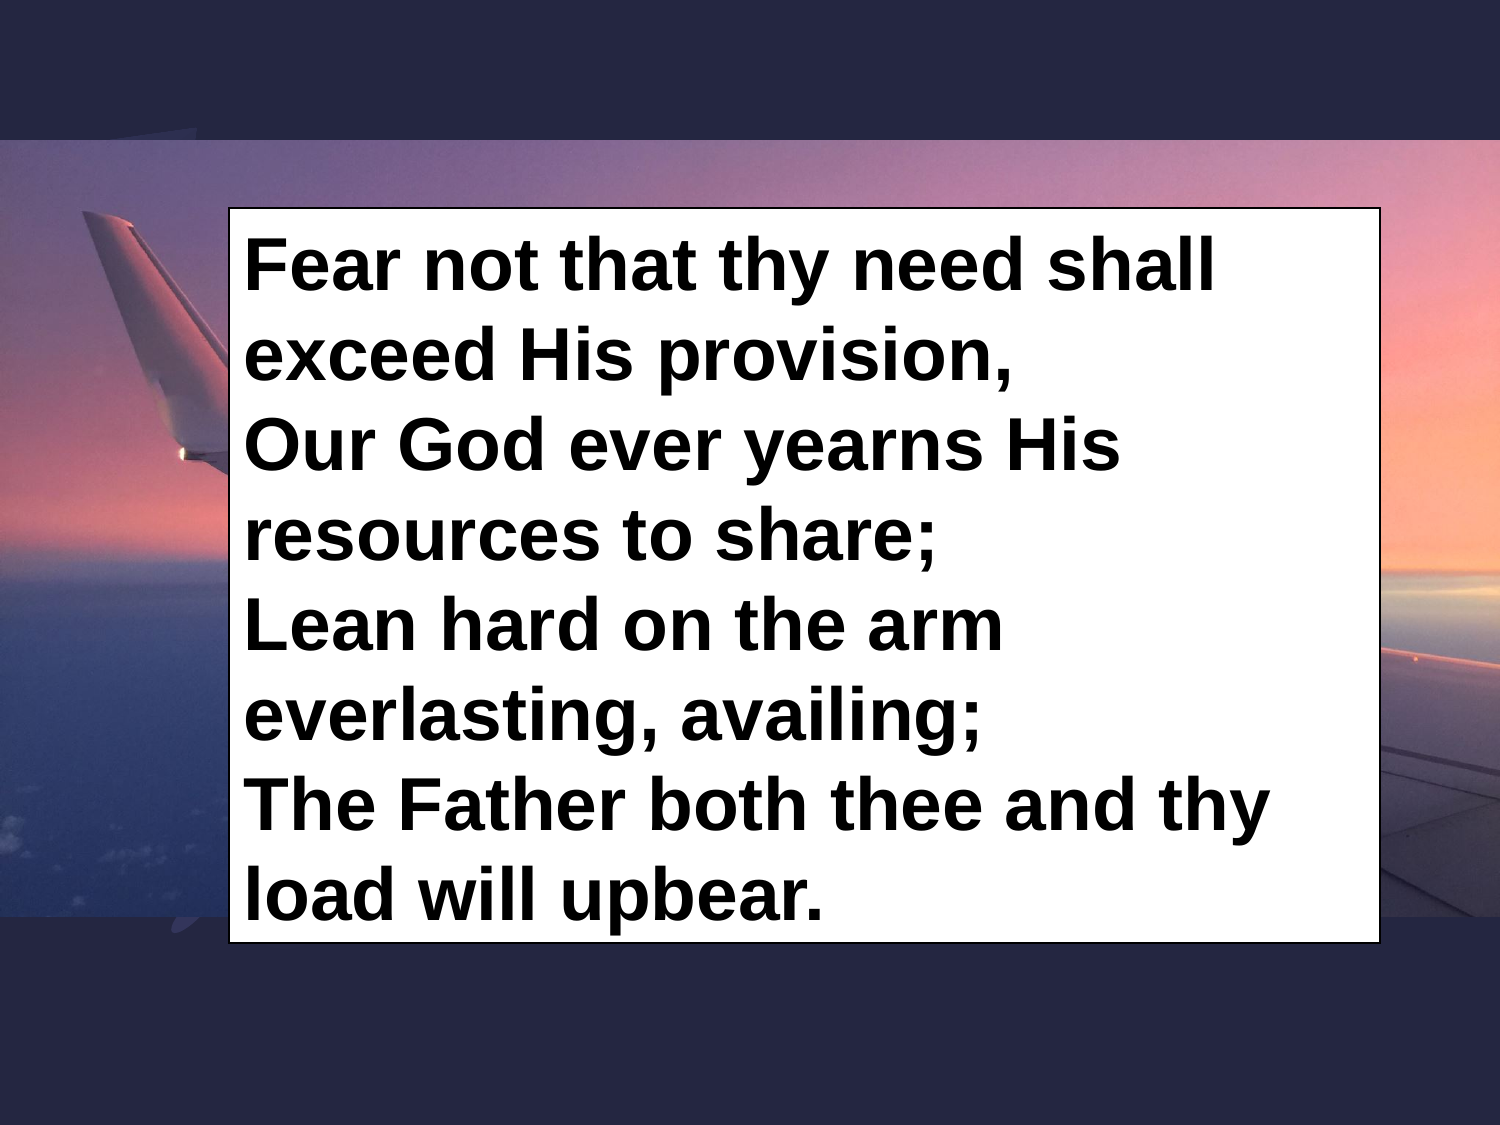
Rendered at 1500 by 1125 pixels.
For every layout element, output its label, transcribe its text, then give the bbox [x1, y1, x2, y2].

text_box Fear not that thy need shall exceed His provision, Our God ever yearns His resources to share; Lean hard on the arm everlasting, availing; The Father both thee and thy load will upbear. [228, 917, 1381, 944]
picture [0, 140, 1500, 917]
